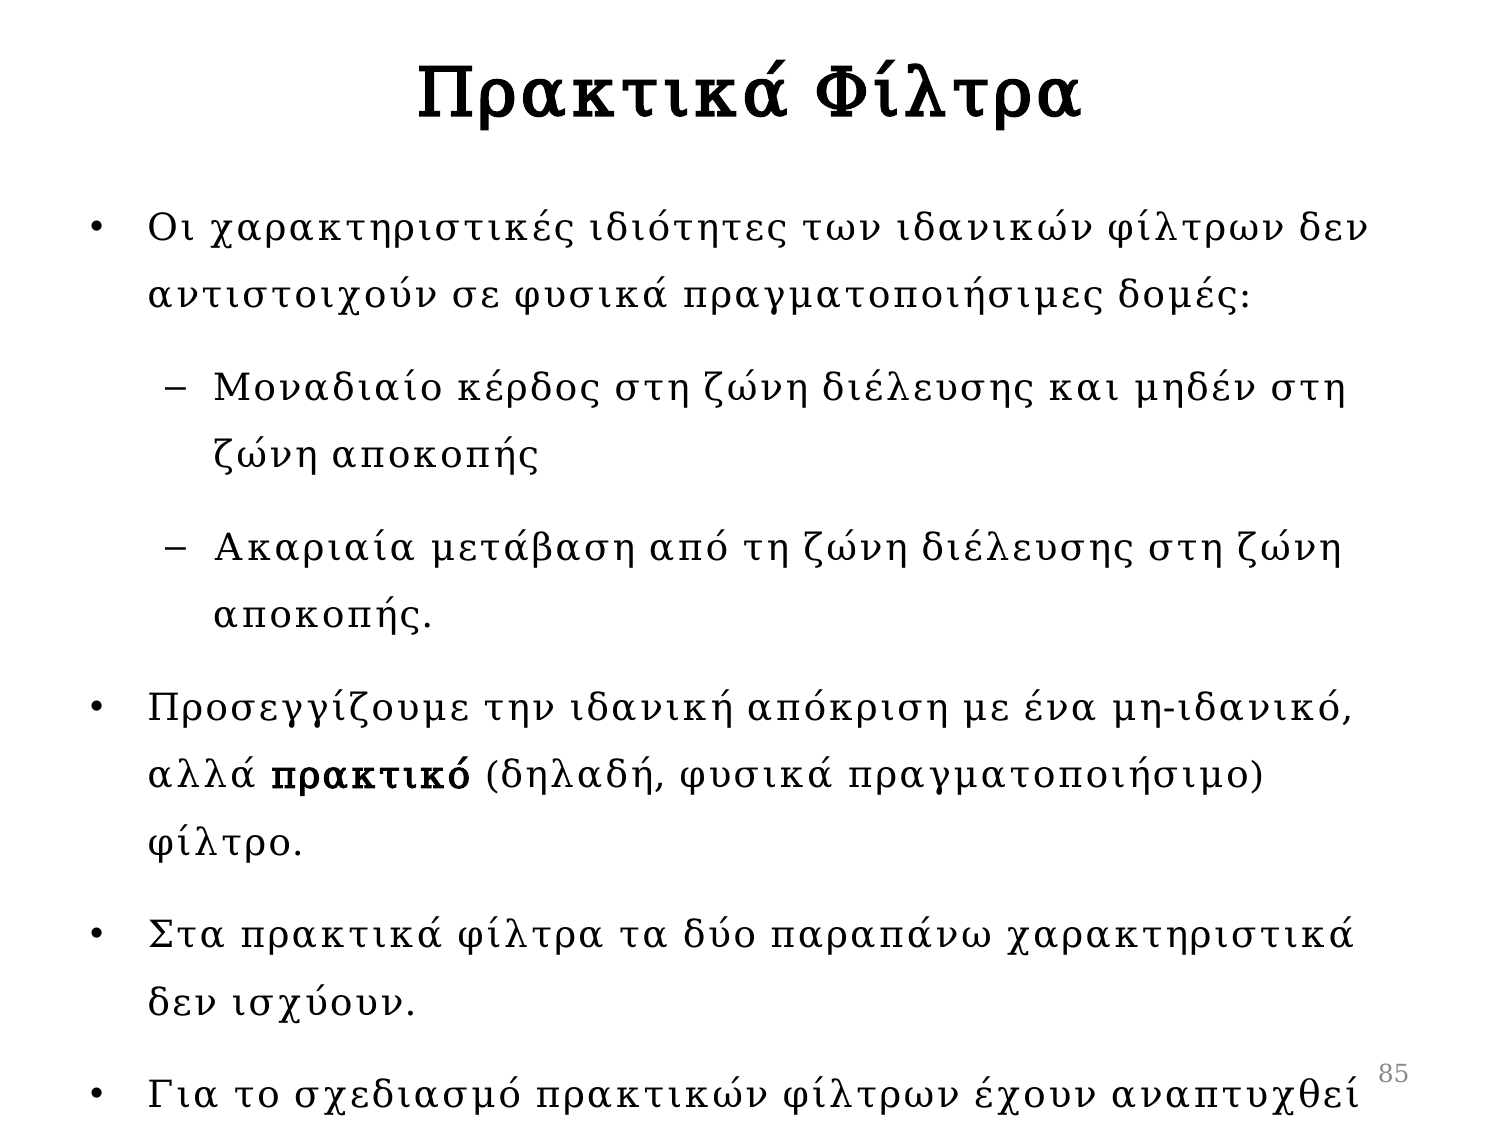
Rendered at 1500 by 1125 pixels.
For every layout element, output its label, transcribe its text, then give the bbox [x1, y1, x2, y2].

title Πρακτικά Φίλτρα [75, 19, 1425, 159]
list Οι χαρακτηριστικές ιδιότητες των ιδανικών φίλτρων δεν αντιστοιχούν σε φυσικά πραγματοποιήσιμες δομές: Μοναδιαίο κέρδος στη ζώνη διέλευσης και μηδέν στη ζώνη αποκοπής Ακαριαία μετάβαση από τη ζώνη διέλευσης στη ζώνη αποκοπής. Προσεγγίζουμε την ιδανική απόκριση με ένα μη-ιδανικό, αλλά πρακτικό (δηλαδή, φυσικά πραγματοποιήσιμο) φίλτρο. Στα πρακτικά φίλτρα τα δύο παραπάνω χαρακτηριστικά δεν ισχύουν. Για το σχεδιασμό πρακτικών φίλτρων έχουν αναπτυχθεί πολλές μέθοδοι, όπως Butterworth, Chebyshef, Bessel, κλπ. [75, 172, 1425, 1071]
slide_number 85 [1222, 1042, 1425, 1103]
